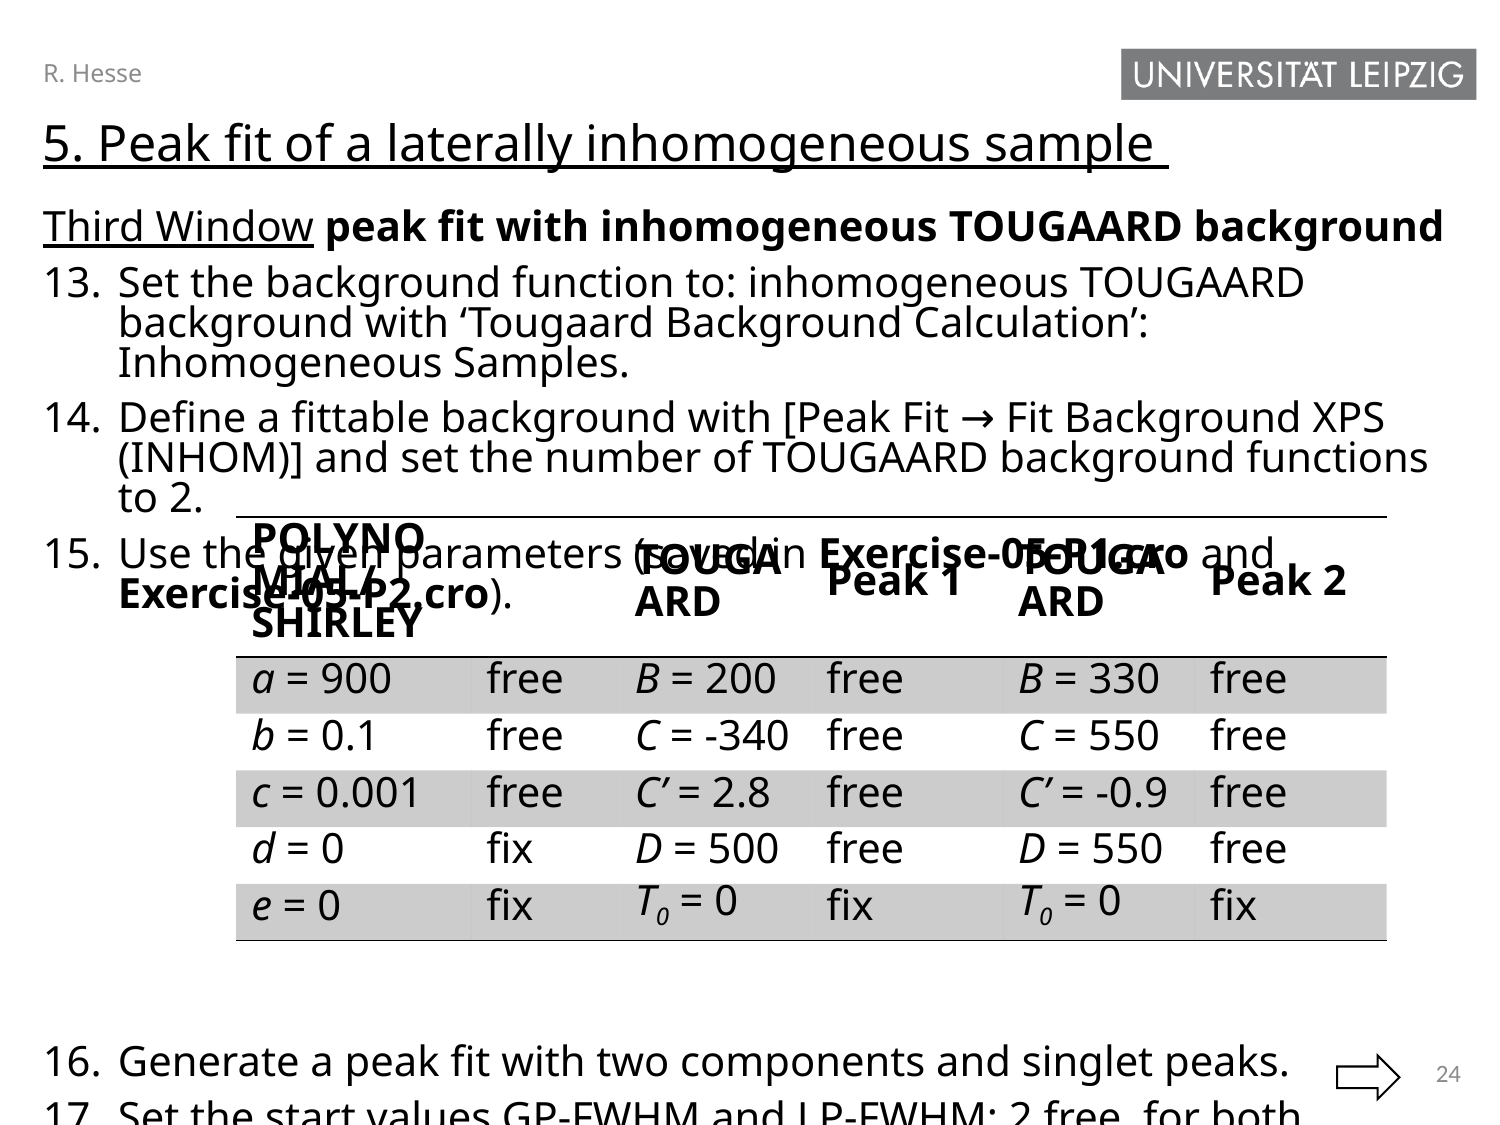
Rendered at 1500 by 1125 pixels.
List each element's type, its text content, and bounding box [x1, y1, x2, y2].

table_cell free [471, 714, 620, 770]
table_cell free [1195, 827, 1387, 884]
table_cell d = 0 [236, 827, 471, 884]
text_box [1336, 1053, 1401, 1102]
table_header Peak 2 [1195, 518, 1387, 656]
table_cell a = 900 [236, 658, 471, 714]
table_cell B = 330 [1003, 658, 1195, 714]
table_cell fix [1195, 884, 1387, 940]
text_box Third Window peak fit with inhomogeneous Tougaard background Set the background function to: inhomogeneous Tougaard background with ‘Tougaard Background Calculation’: Inhomogeneous Samples. Define a fittable background with [Peak Fit → Fit Background XPS (INHOM)] and set the number of Tougaard background functions to 2. Use the given parameters (saved in Exercise-05-P1.cro and Exercise-05-P2.cro). Generate a peak fit with two components and singlet peaks. Set the start values GP-FWHM and LP-FWHM: 2 free, for both components. Start the iteration with 4 iterations and 4 cycles. [28, 201, 1477, 1125]
table_cell c = 0.001 [236, 770, 471, 827]
table_cell free [811, 658, 1003, 714]
table_header [471, 518, 620, 656]
table_header Tougaard [620, 518, 811, 656]
table_cell D = 550 [1003, 827, 1195, 884]
table_cell free [1195, 658, 1387, 714]
table_cell fix [471, 884, 620, 940]
table_cell C’ = -0.9 [1003, 770, 1195, 827]
table_cell C = 550 [1003, 714, 1195, 770]
table_cell T0 = 0 [1003, 884, 1195, 940]
table_cell D = 500 [620, 827, 811, 884]
table_cell B = 200 [620, 658, 811, 714]
table_cell b = 0.1 [236, 714, 471, 770]
table_header Tougaard [1003, 518, 1195, 656]
table_cell C’ = 2.8 [620, 770, 811, 827]
text_box 5. Peak fit of a laterally inhomogeneous sample [28, 104, 1269, 179]
table_header Peak 1 [811, 518, 1003, 656]
table_header Polynomial/Shirley [236, 518, 471, 656]
table_cell fix [811, 884, 1003, 940]
table_cell T0 = 0 [620, 884, 811, 940]
table_cell e = 0 [236, 884, 471, 940]
table_cell C = -340 [620, 714, 811, 770]
table_cell free [471, 770, 620, 827]
table_cell free [811, 770, 1003, 827]
table_cell free [811, 827, 1003, 884]
table_cell free [811, 714, 1003, 770]
table_cell free [1195, 770, 1387, 827]
table_cell free [471, 658, 620, 714]
table_cell free [1195, 714, 1387, 770]
table_cell fix [471, 827, 620, 884]
picture [1410, 48, 1477, 100]
footer R. Hesse [28, 44, 1410, 105]
